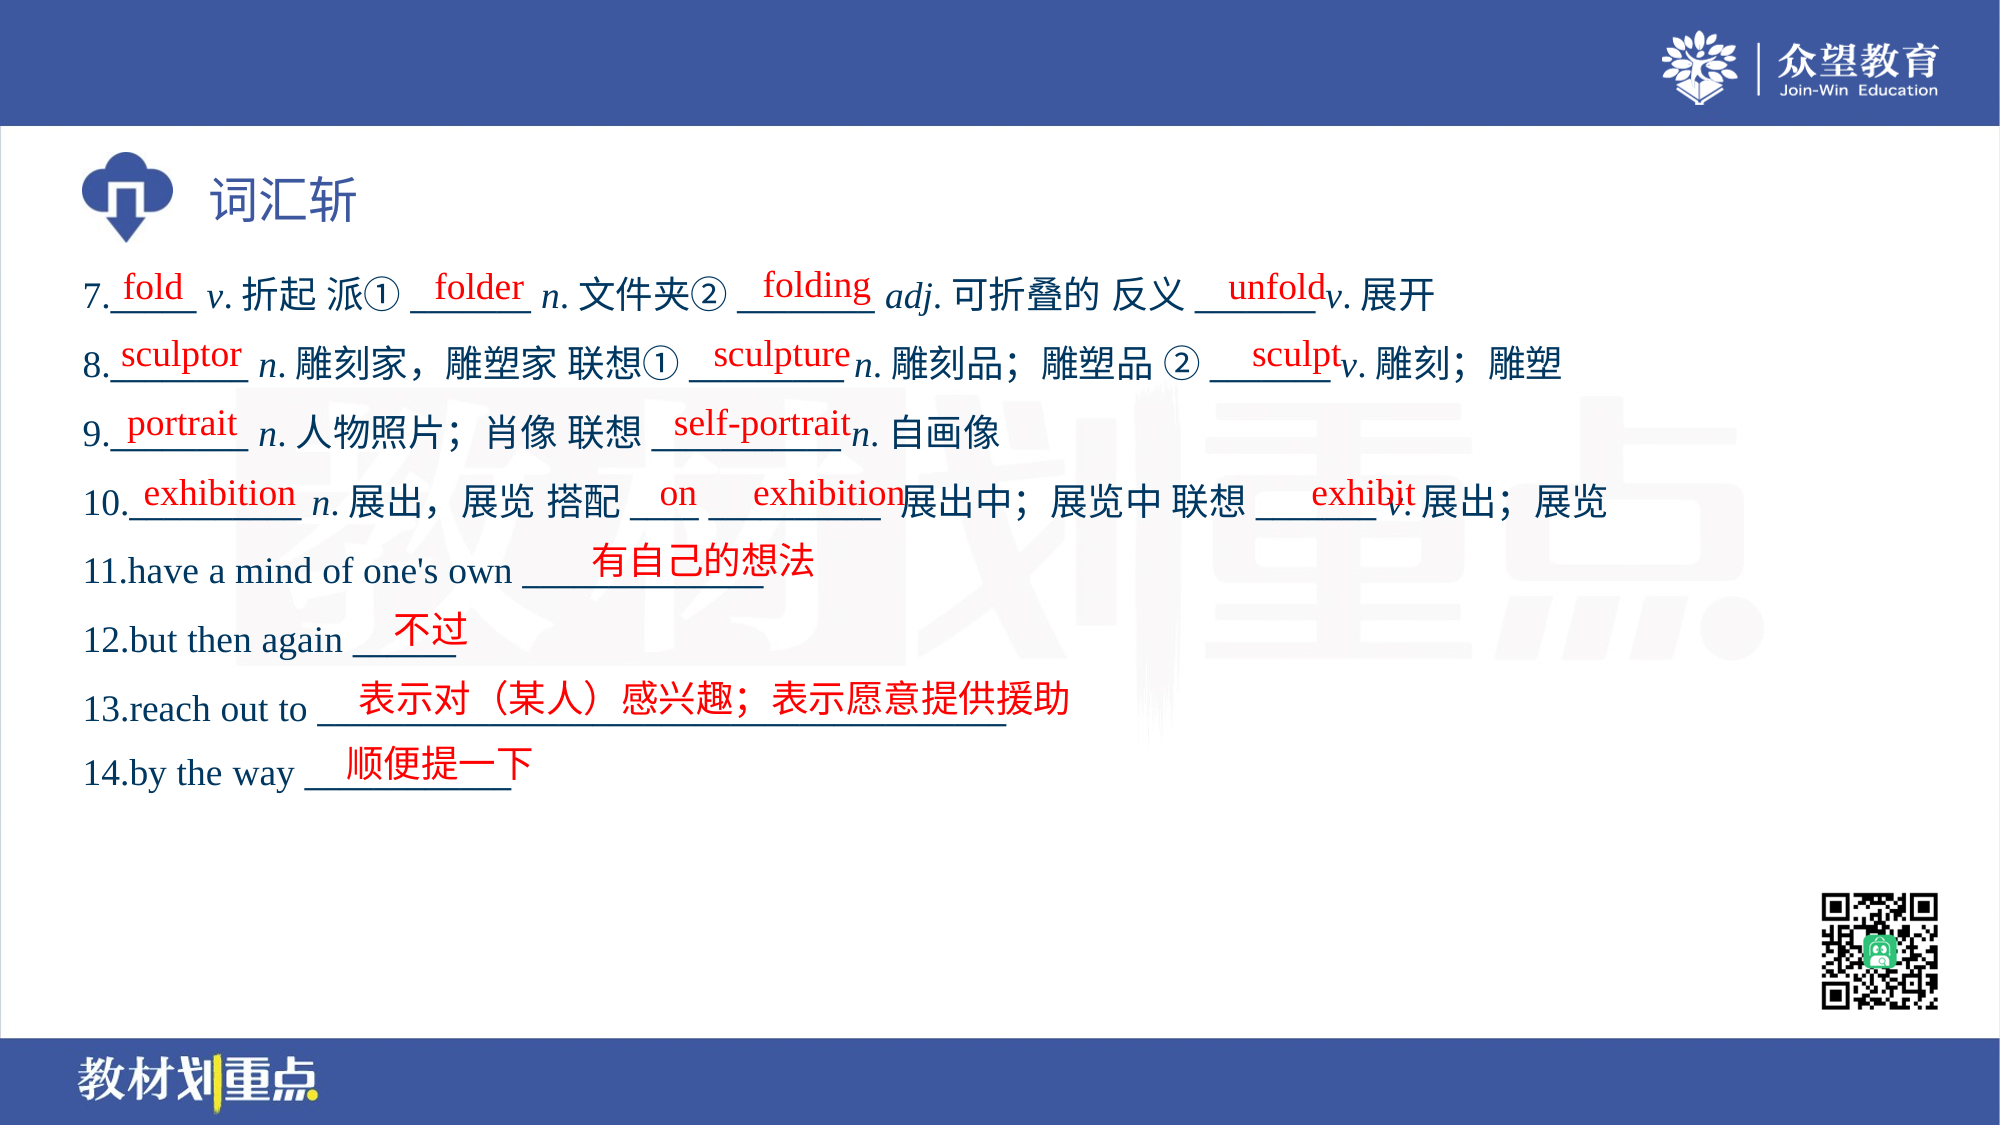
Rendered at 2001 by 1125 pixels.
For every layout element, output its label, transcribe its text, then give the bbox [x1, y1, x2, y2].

text_box 有自己的想法 [577, 517, 830, 576]
text_box 顺便提一下 [332, 720, 548, 779]
text_box 7._____ v.折起 派①_______ n.文件夹②________ adj.可折叠的 反义_______ v.展开 8.________ n.雕刻家，雕塑家 联想①_________ n.雕刻品；雕塑品 ②_______ v.雕刻；雕塑 9.________ n.人物照片；肖像 联想___________ n.自画像 10.__________ n.展出，展览 搭配____ __________ 展出中；展览中 联想_______ v.展出；展览 11.have a mind of one's own ______________ 12.but then again ______ 13.reach out to ________________________________________ 14.by the way ____________ [82, 247, 1817, 787]
text_box sculpture [700, 309, 865, 368]
text_box on [645, 448, 711, 507]
text_box folder [420, 242, 538, 301]
text_box exhibition [130, 448, 310, 507]
text_box sculptor [107, 309, 256, 368]
text_box exhibition [739, 448, 919, 507]
text_box exhibit [1297, 448, 1430, 507]
text_box sculpt [1238, 309, 1356, 368]
text_box portrait [113, 377, 252, 436]
text_box 不过 [380, 586, 483, 645]
text_box unfold [1214, 242, 1340, 301]
text_box fold [109, 242, 198, 301]
text_box self-portrait [660, 377, 865, 436]
text_box 表示对（某人）感兴趣；表示愿意提供援助 [344, 654, 1085, 713]
text_box folding [749, 240, 885, 299]
picture [0, 0, 2000, 1125]
